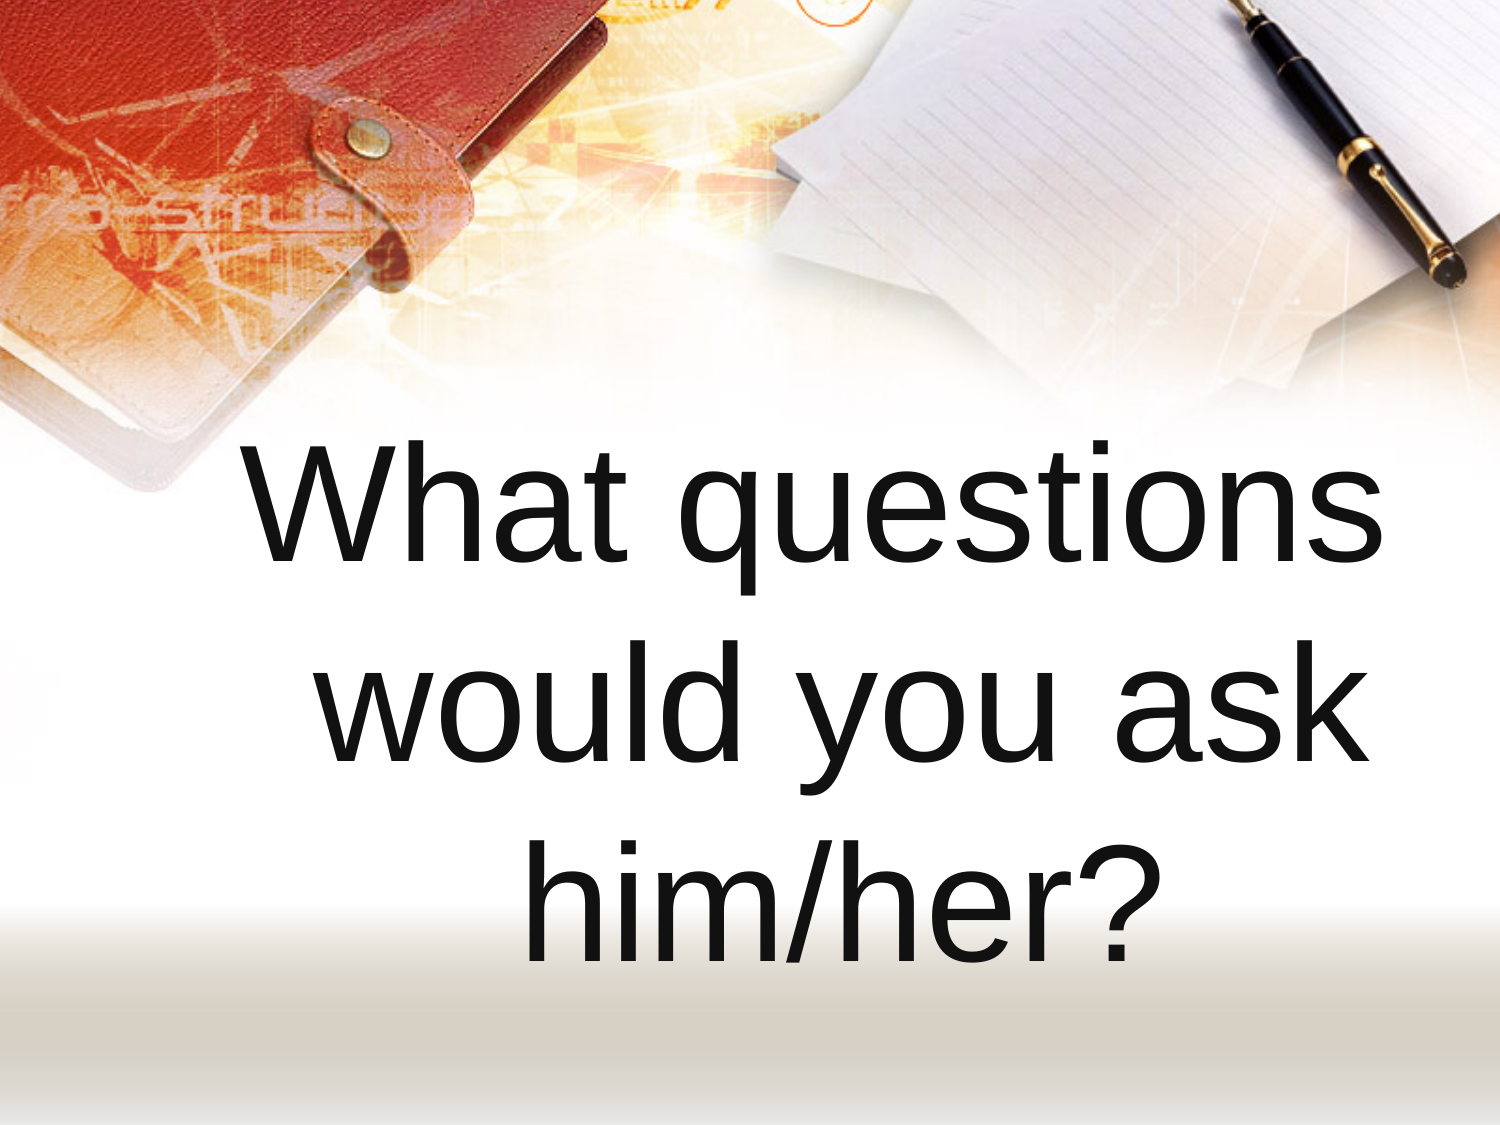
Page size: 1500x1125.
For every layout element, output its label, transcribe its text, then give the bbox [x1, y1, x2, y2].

picture [0, 0, 1500, 936]
list What questions would you ask him/her? [187, 387, 1442, 1076]
